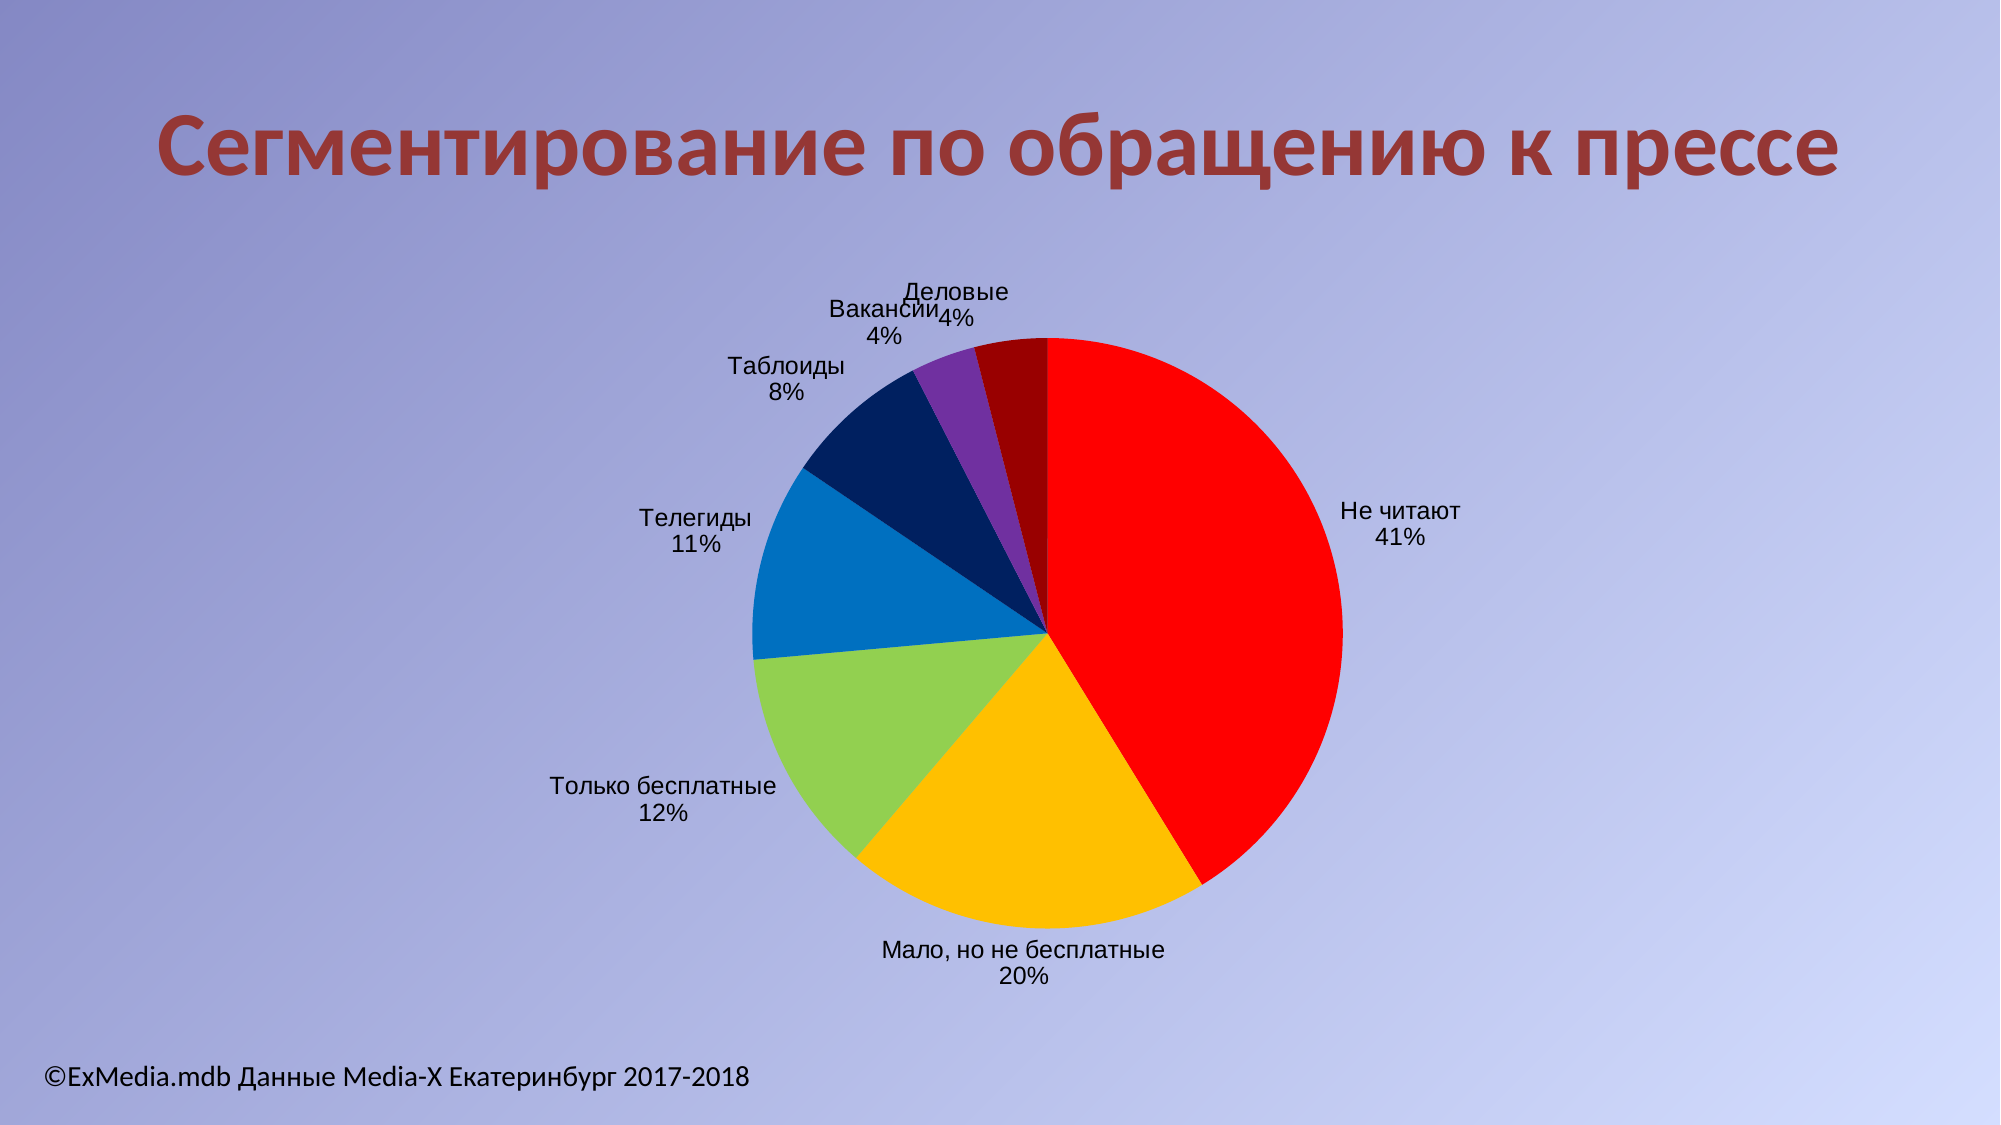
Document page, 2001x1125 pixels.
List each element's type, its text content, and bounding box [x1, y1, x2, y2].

title Сегментирование по обращению к прессе [99, 45, 1900, 233]
text_box ©ExMedia.mdb Данные Media-X Екатеринбург 2017-2018 [28, 1049, 817, 1100]
chart [99, 262, 1901, 1006]
